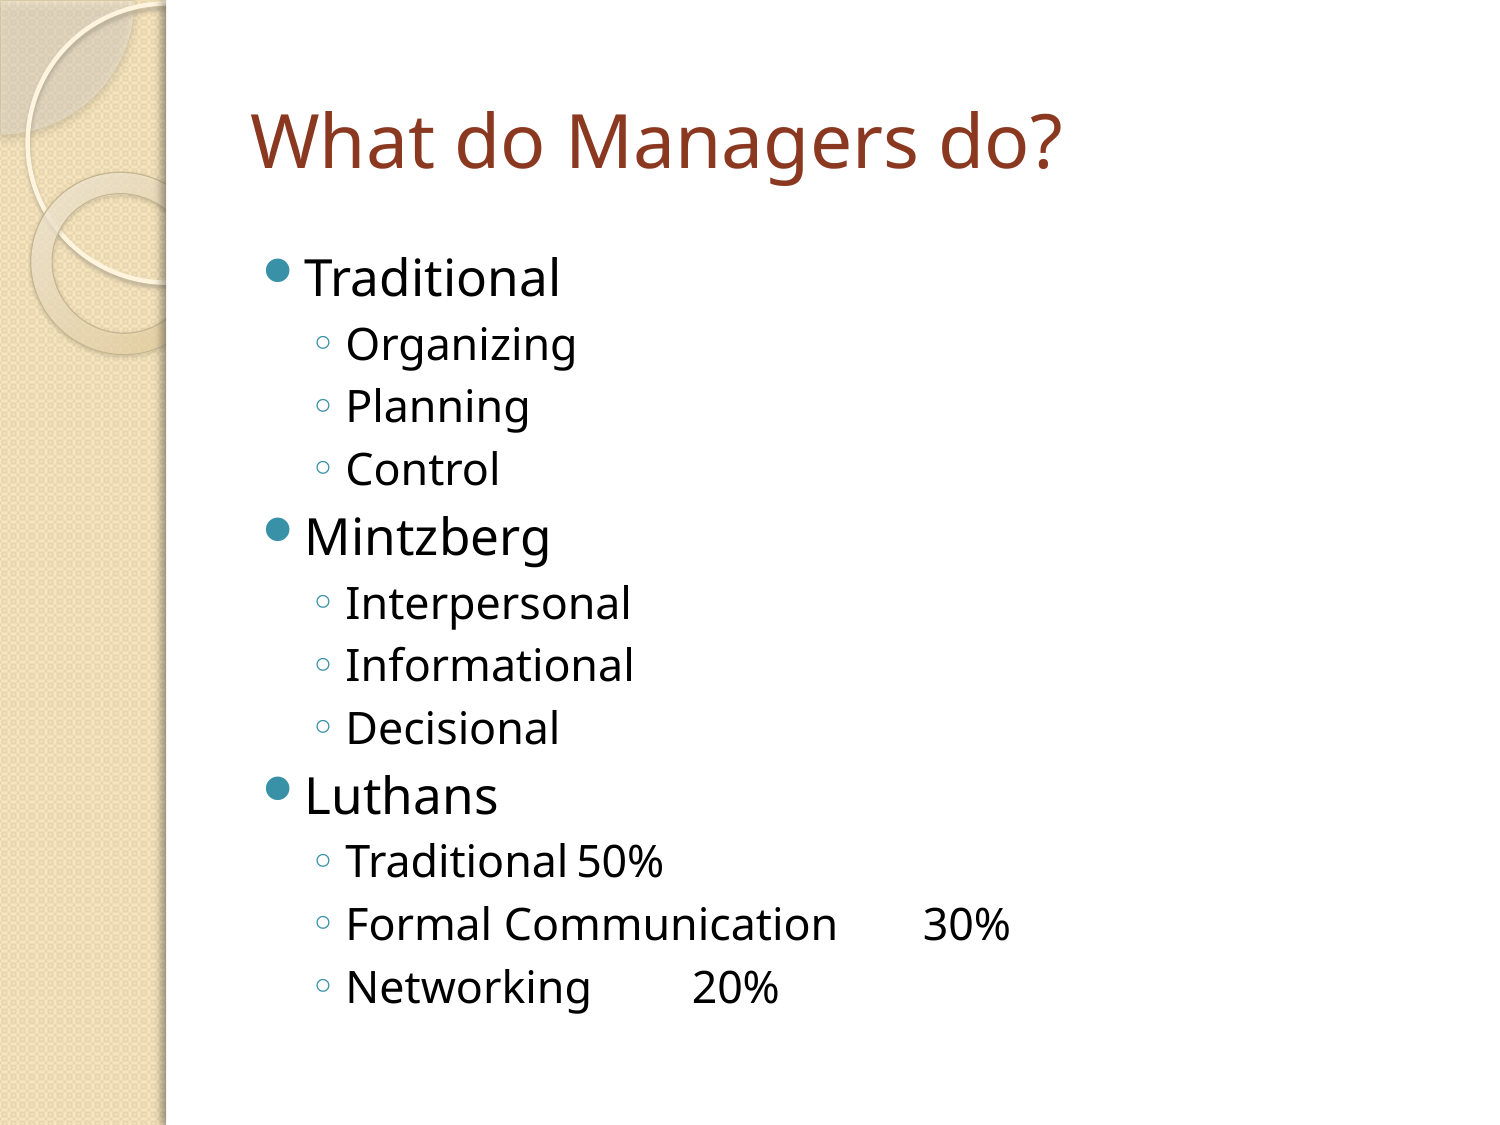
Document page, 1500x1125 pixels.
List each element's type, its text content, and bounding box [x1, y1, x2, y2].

list Traditional Organizing Planning Control Mintzberg Interpersonal Informational Decisional Luthans Traditional 50% Formal Communication 30% Networking 20% [235, 237, 1466, 1025]
title What do Managers do? [235, 45, 1466, 233]
